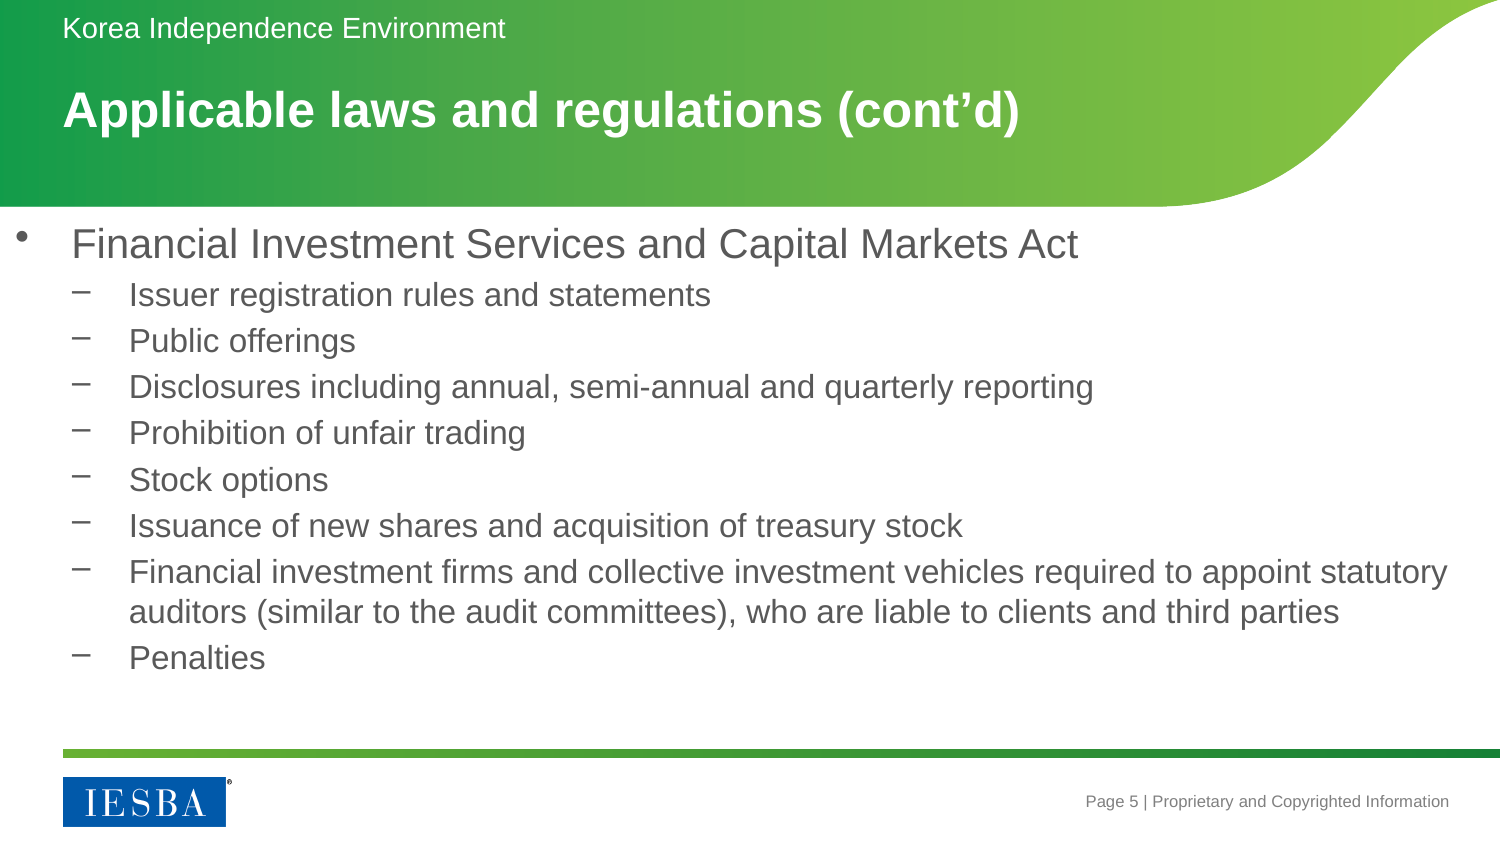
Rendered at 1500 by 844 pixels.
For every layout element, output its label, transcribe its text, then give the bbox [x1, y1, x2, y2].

picture [63, 777, 232, 827]
list Financial Investment Services and Capital Markets Act Issuer registration rules and statements Public offerings Disclosures including annual, semi-annual and quarterly reporting Prohibition of unfair trading Stock options Issuance of new shares and acquisition of treasury stock Financial investment firms and collective investment vehicles required to appoint statutory auditors (similar to the audit committees), who are liable to clients and third parties Penalties [0, 209, 1500, 747]
title Applicable laws and regulations (cont’d) [62, 75, 1300, 141]
picture [0, 0, 1500, 207]
subtitle Korea Independence Environment [62, 9, 688, 47]
